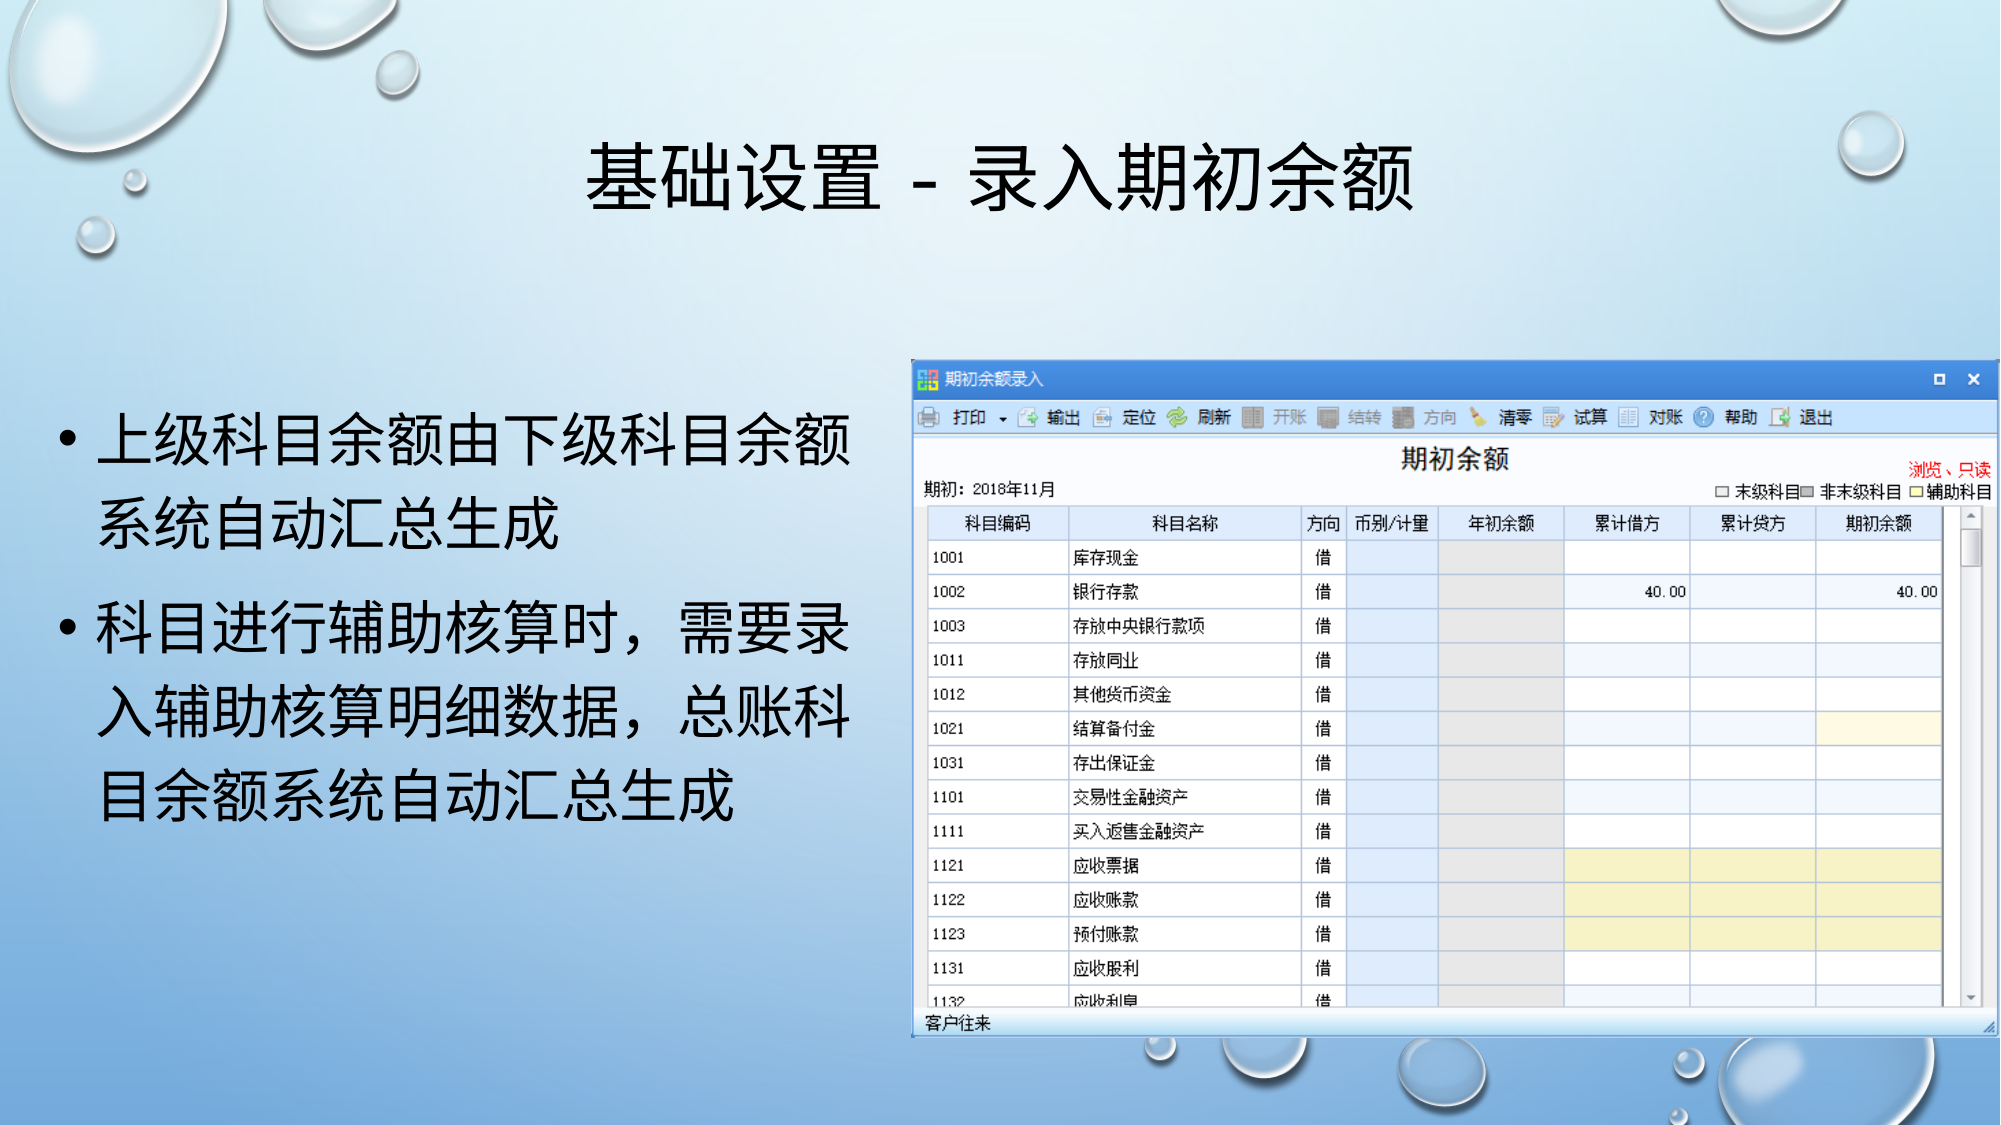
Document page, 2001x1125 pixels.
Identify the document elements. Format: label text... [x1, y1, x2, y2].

list 上级科目余额由下级科目余额系统自动汇总生成 科目进行辅助核算时，需要录入辅助核算明细数据，总账科目余额系统自动汇总生成 [42, 381, 880, 983]
picture [0, 0, 2000, 1125]
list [911, 359, 2000, 1038]
title 基础设置-录入期初余额 [149, 50, 1851, 312]
